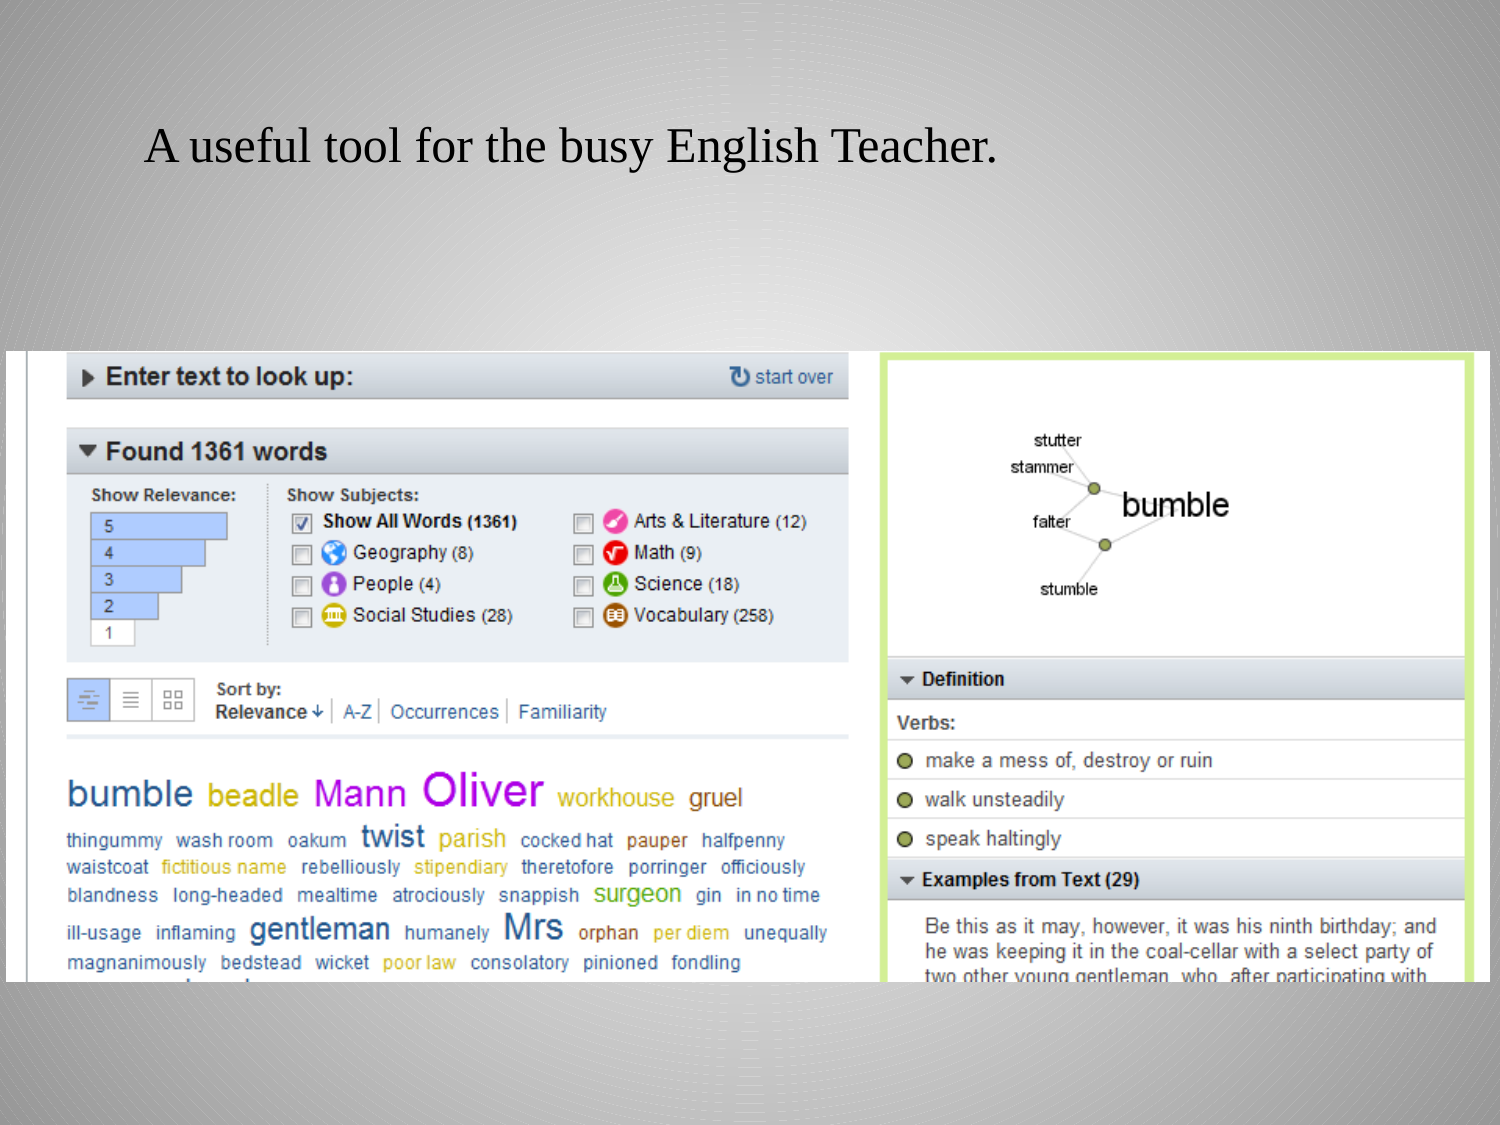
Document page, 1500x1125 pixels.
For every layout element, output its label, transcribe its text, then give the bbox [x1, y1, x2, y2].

picture [6, 351, 1490, 982]
text_box A useful tool for the busy English Teacher. [128, 105, 1360, 181]
